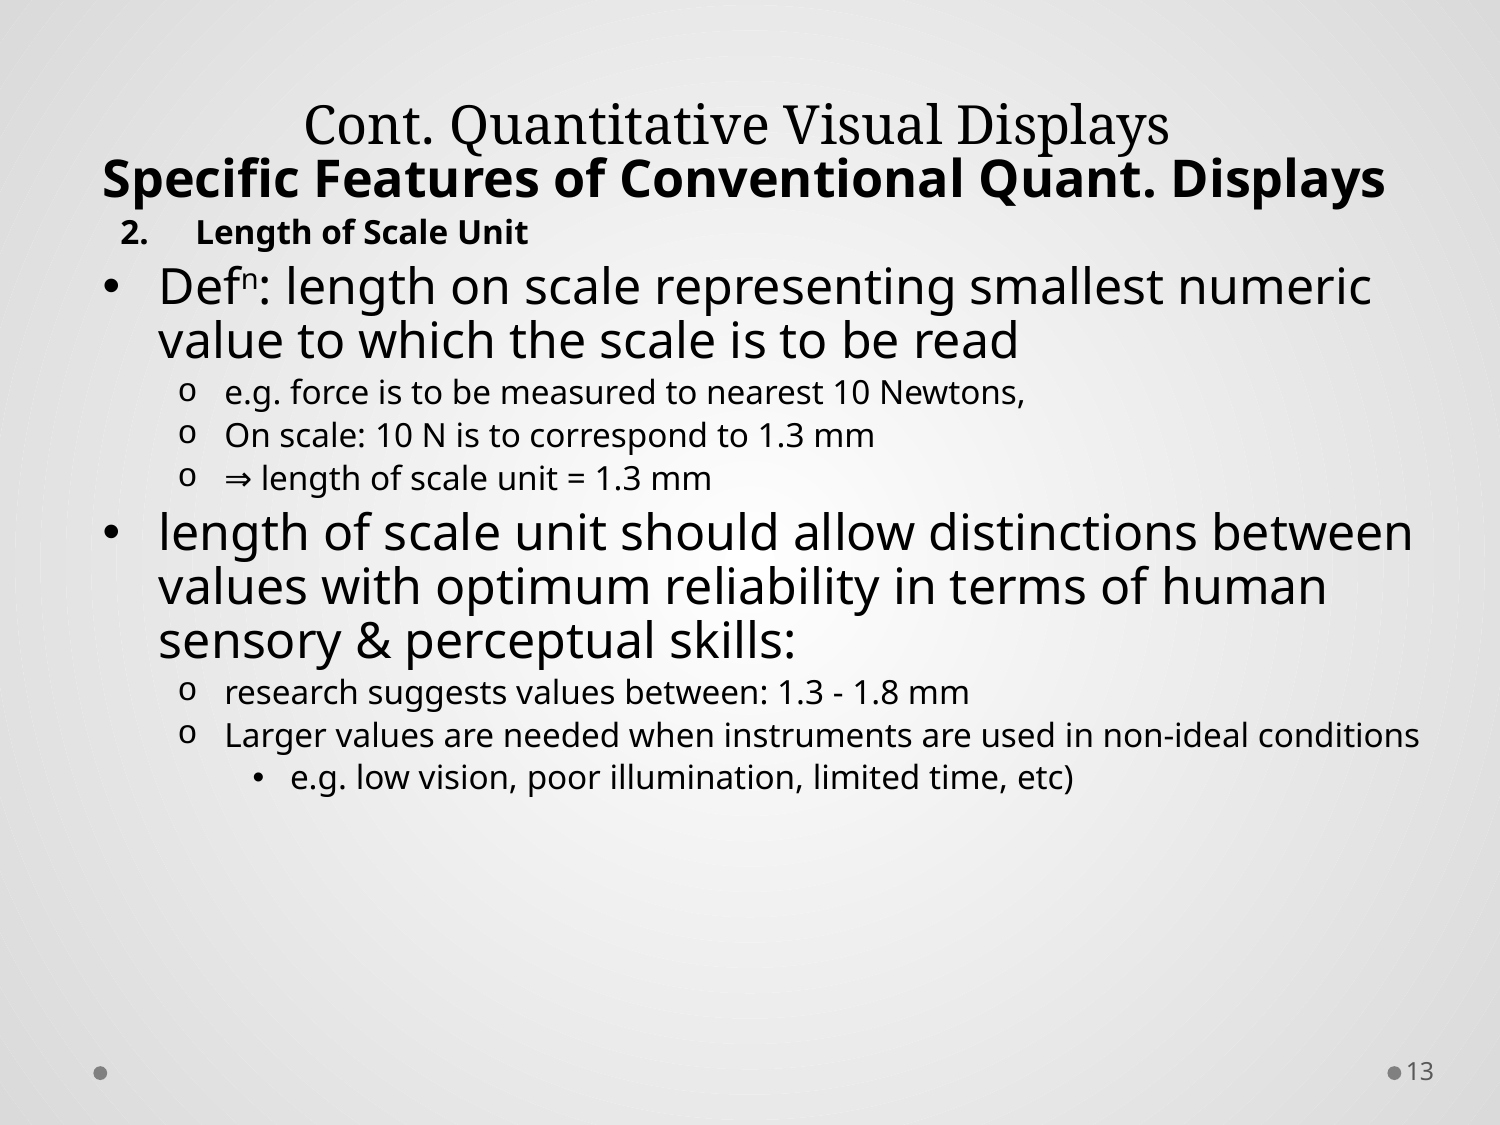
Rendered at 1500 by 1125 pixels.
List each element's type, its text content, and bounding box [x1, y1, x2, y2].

title Cont. Quantitative Visual Displays [62, 62, 1413, 163]
list Specific Features of Conventional Quant. Displays Length of Scale Unit Defn: length on scale representing smallest numeric value to which the scale is to be read e.g. force is to be measured to nearest 10 Newtons, On scale: 10 N is to correspond to 1.3 mm ⇒ length of scale unit = 1.3 mm length of scale unit should allow distinctions between values with optimum reliability in terms of human sensory & perceptual skills: research suggests values between: 1.3 - 1.8 mm Larger values are needed when instruments are used in non-ideal conditions e.g. low vision, poor illumination, limited time, etc) [87, 137, 1438, 1113]
slide_number 13 [1401, 1042, 1494, 1103]
